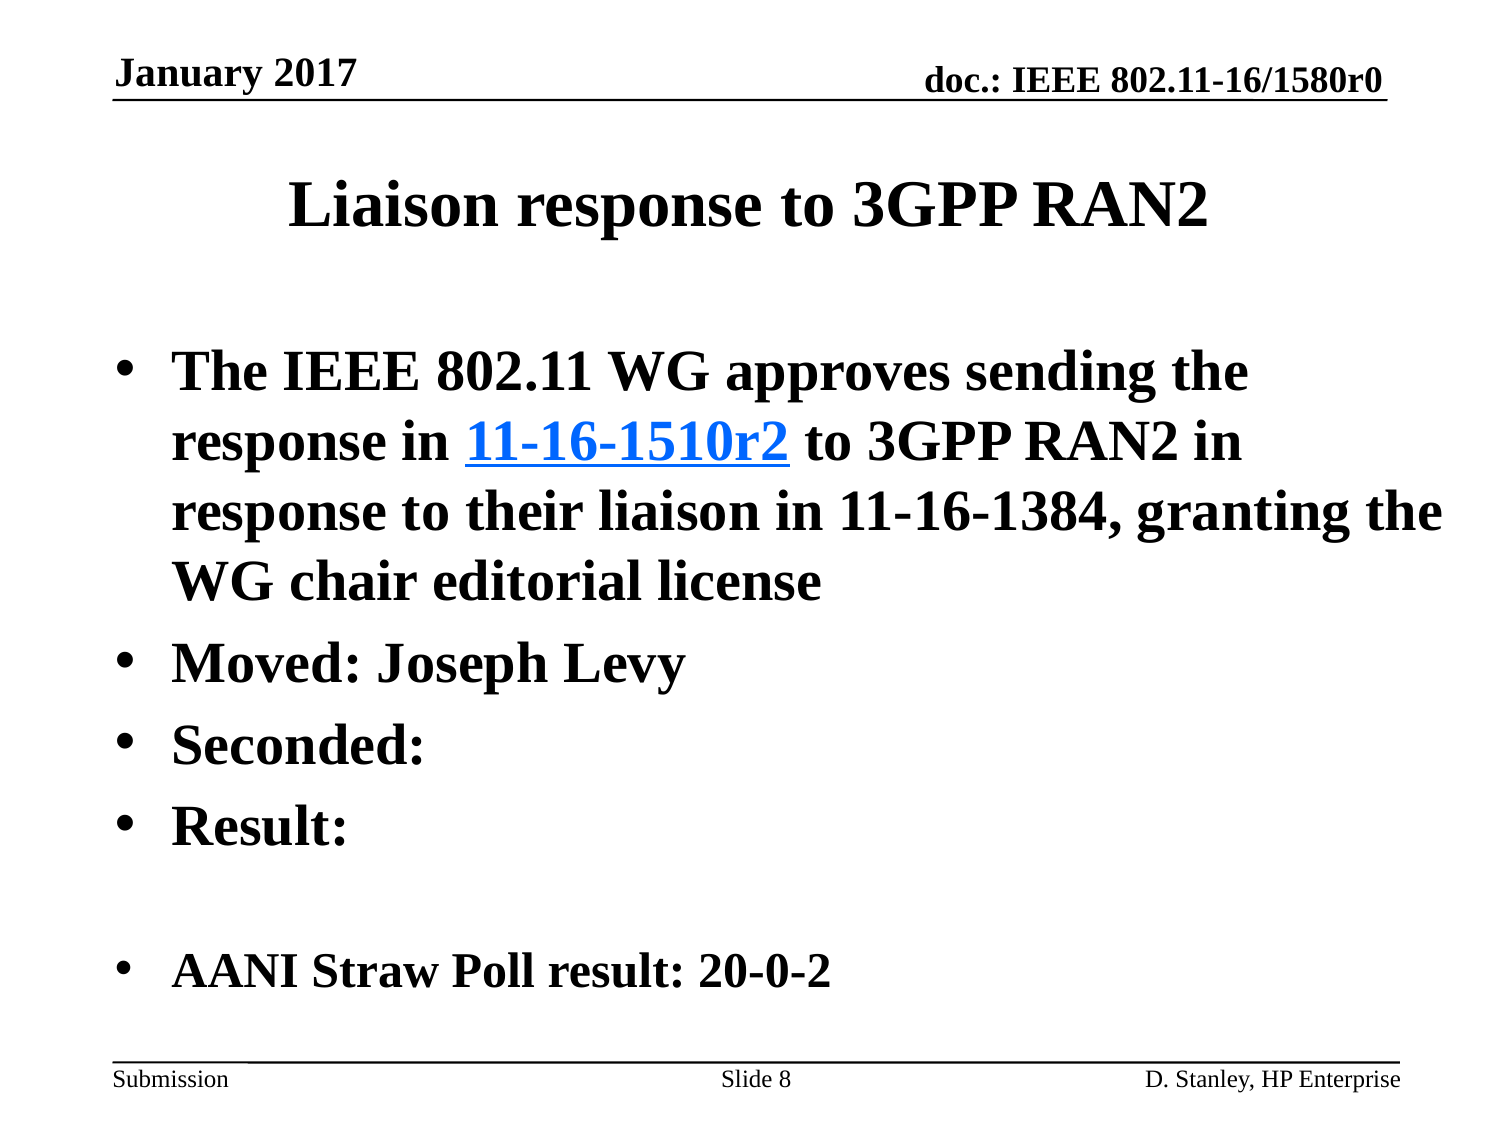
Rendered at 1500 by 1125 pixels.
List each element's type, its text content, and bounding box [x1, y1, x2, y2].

list The IEEE 802.11 WG approves sending the response in 11-16-1510r2 to 3GPP RAN2 in response to their liaison in 11-16-1384, granting the WG chair editorial license Moved: Joseph Levy Seconded: Result: AANI Straw Poll result: 20-0-2 [99, 324, 1463, 1075]
title Liaison response to 3GPP RAN2 [112, 112, 1388, 288]
slide_number Slide 8 [712, 1061, 800, 1093]
footer D. Stanley, HP Enterprise [878, 1061, 1402, 1093]
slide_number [114, 49, 423, 95]
